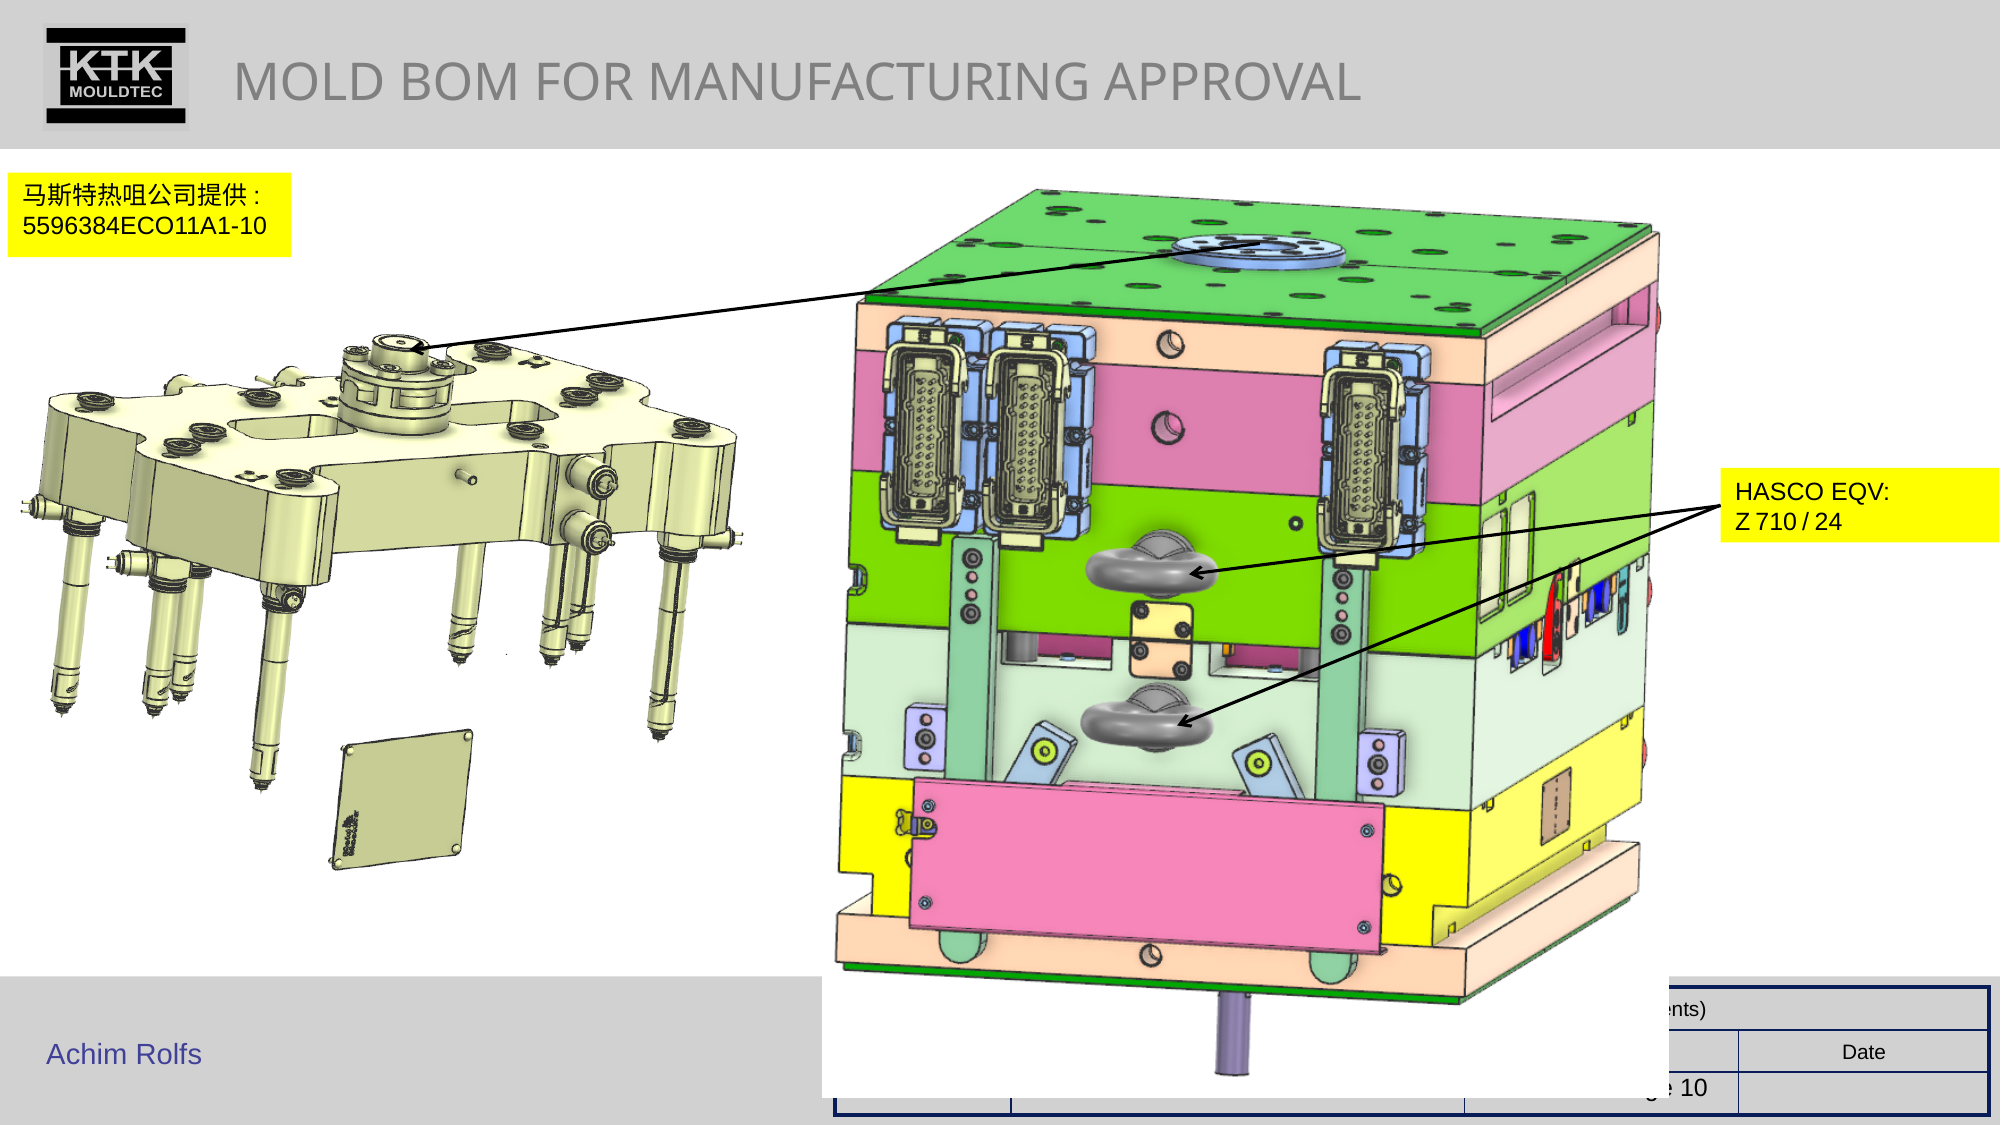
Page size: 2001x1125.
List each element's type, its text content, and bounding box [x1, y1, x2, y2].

text_box 马斯特热咀公司提供: 5596384ECO11A1-10 [7, 172, 291, 258]
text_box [1176, 505, 1721, 726]
text_box Page 10 [1673, 1046, 1724, 1101]
picture [822, 172, 1669, 1098]
text_box HASCO EQV: Z 710 / 24 [1720, 467, 1999, 543]
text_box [409, 243, 1261, 351]
picture [7, 314, 751, 893]
